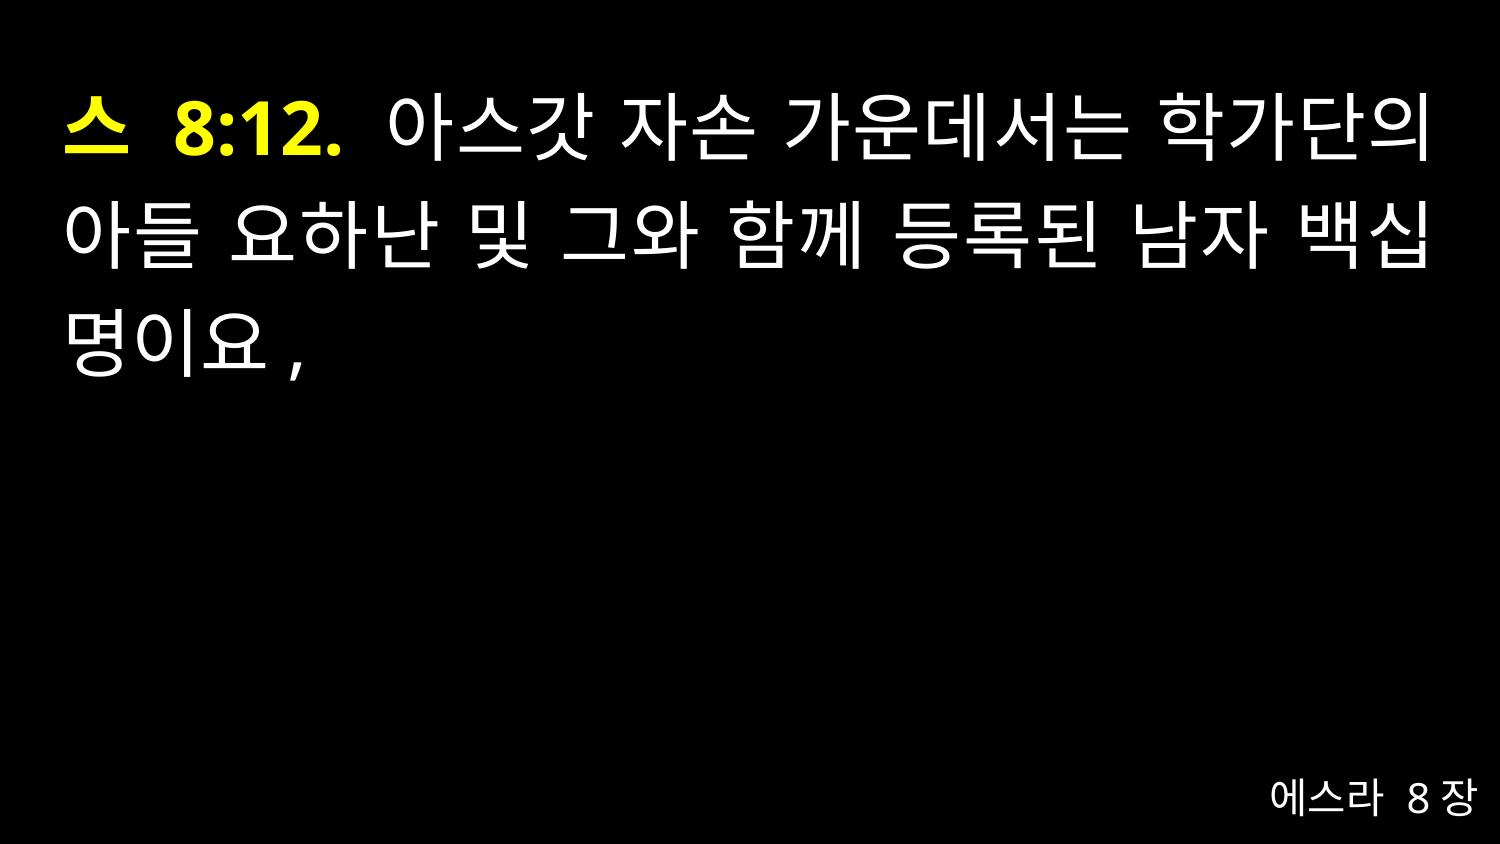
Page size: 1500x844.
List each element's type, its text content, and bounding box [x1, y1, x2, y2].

subtitle 에스라 8장 [916, 770, 1500, 844]
title 스 8:12. 아스갓 자손 가운데서는 학가단의 아들 요하난 및 그와 함께 등록된 남자 백십 명이요, [0, 0, 1500, 844]
